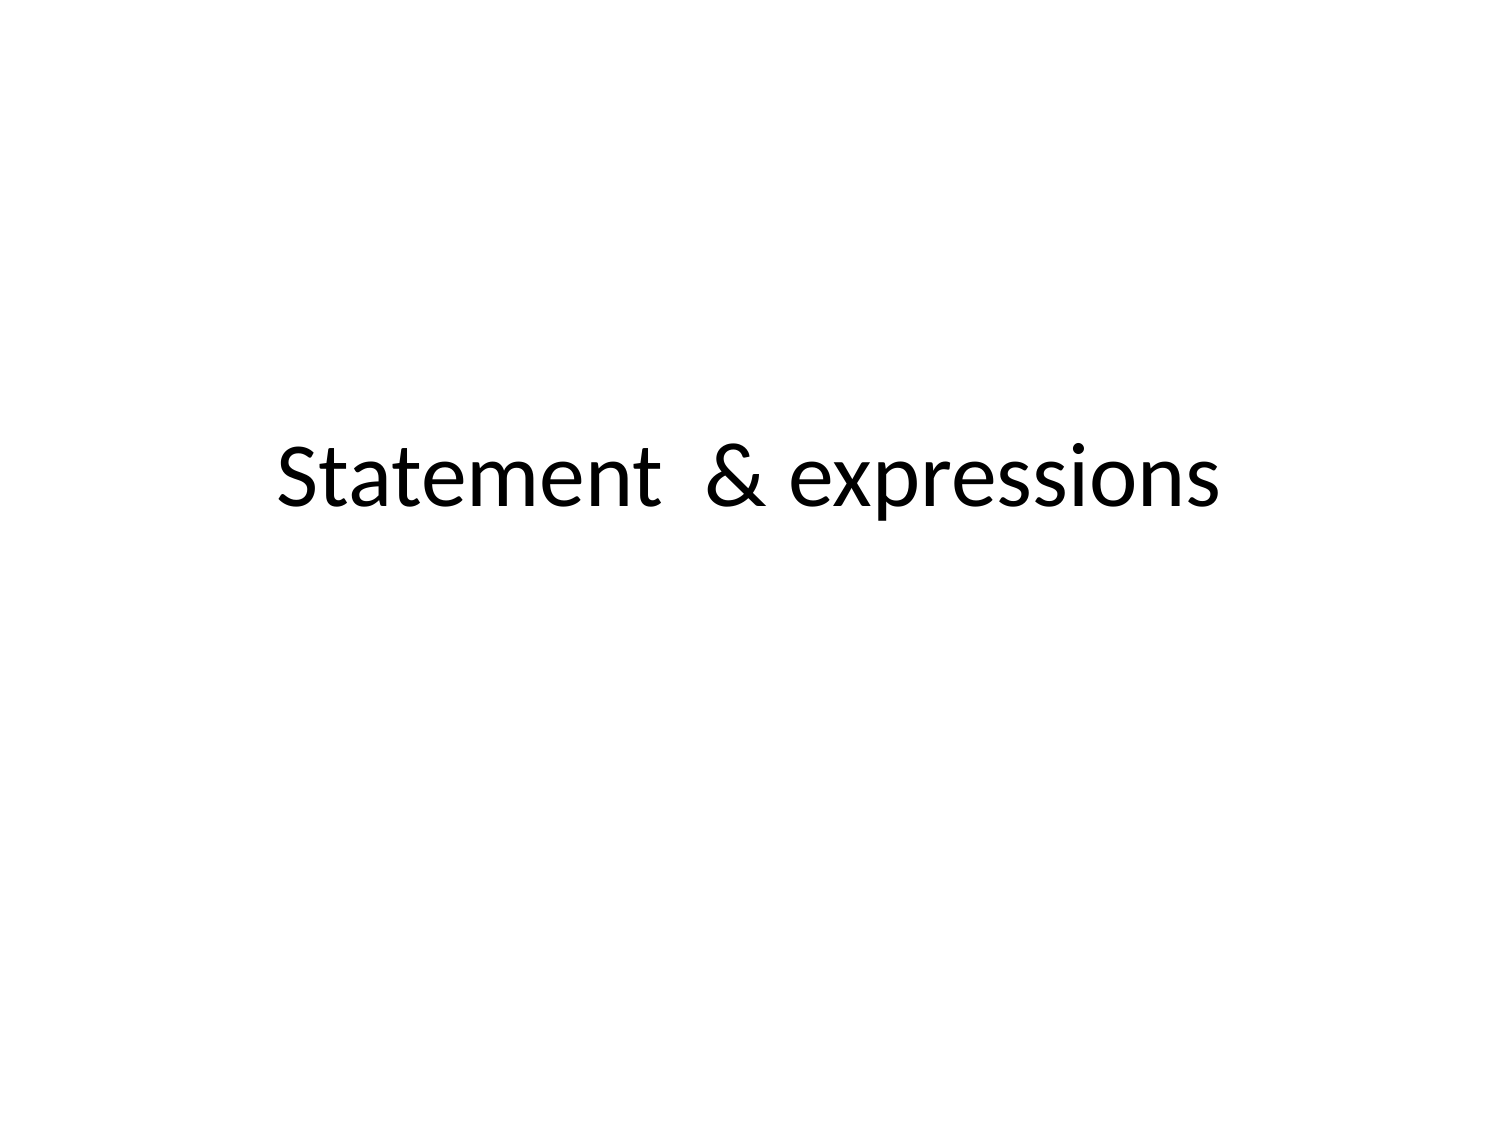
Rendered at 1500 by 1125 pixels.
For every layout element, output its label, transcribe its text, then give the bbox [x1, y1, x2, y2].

title Statement & expressions [112, 349, 1388, 591]
